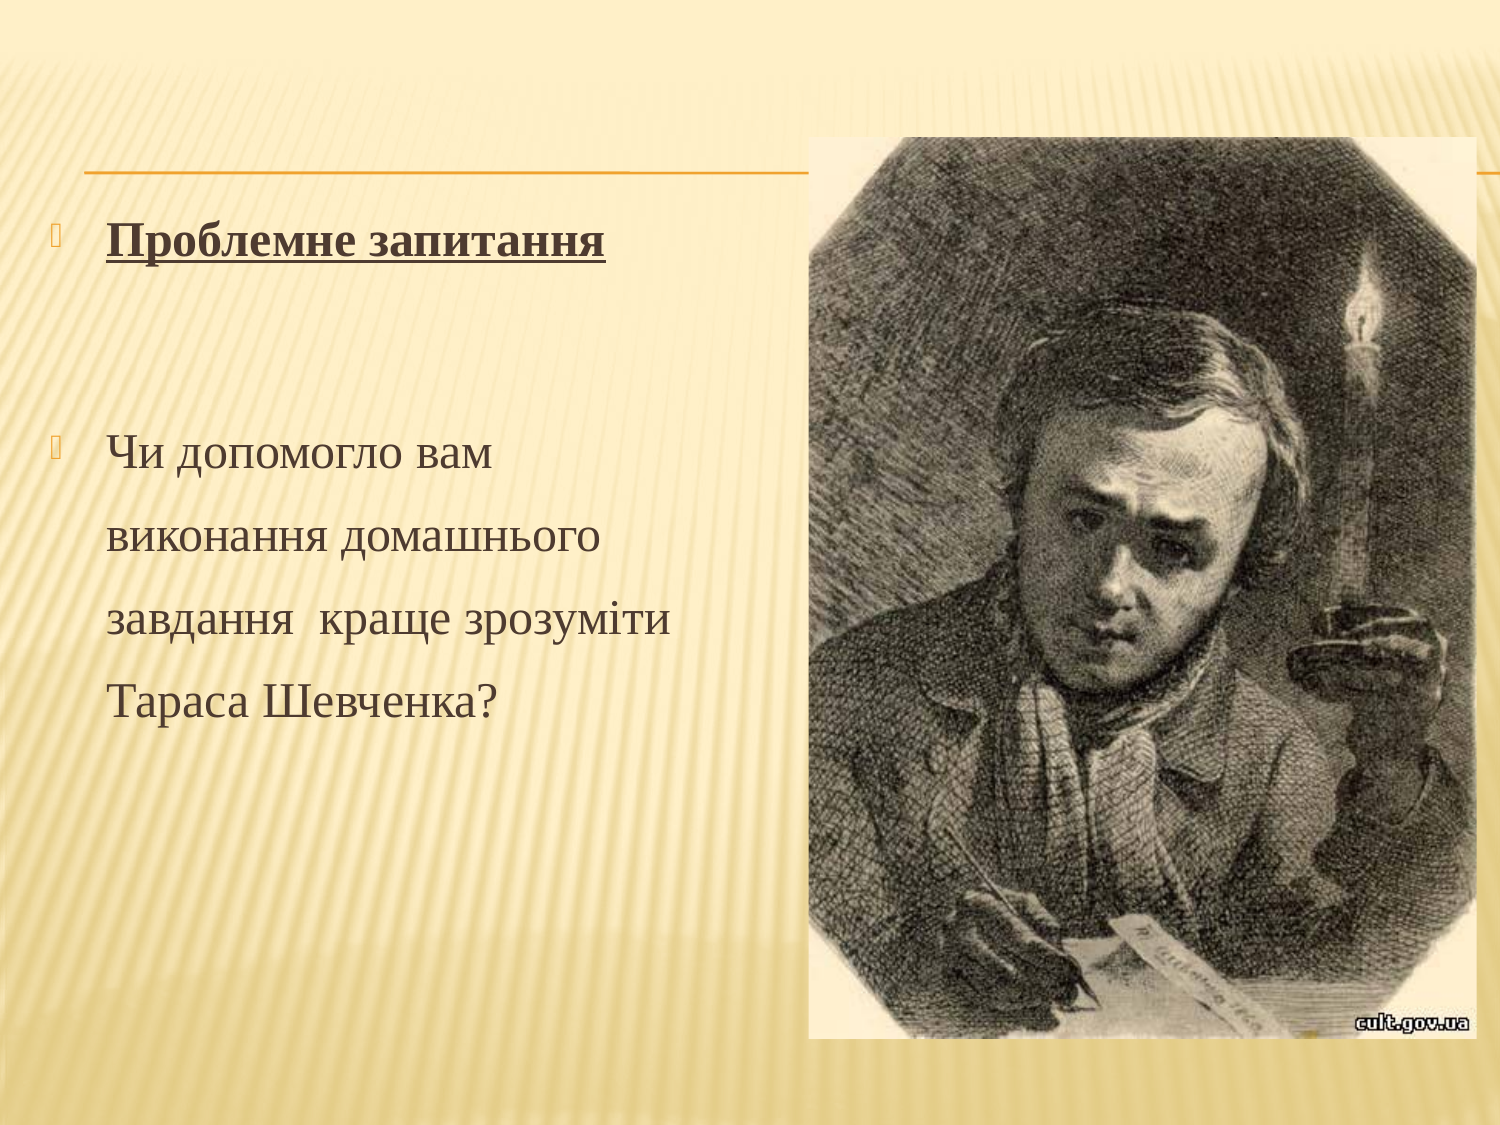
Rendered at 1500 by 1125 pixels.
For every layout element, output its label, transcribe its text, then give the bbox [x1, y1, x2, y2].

list Проблемне запитання Чи допомогло вам виконання домашнього завдання краще зрозуміти Тараса Шевченка? [35, 209, 727, 1125]
picture [808, 128, 1477, 1039]
